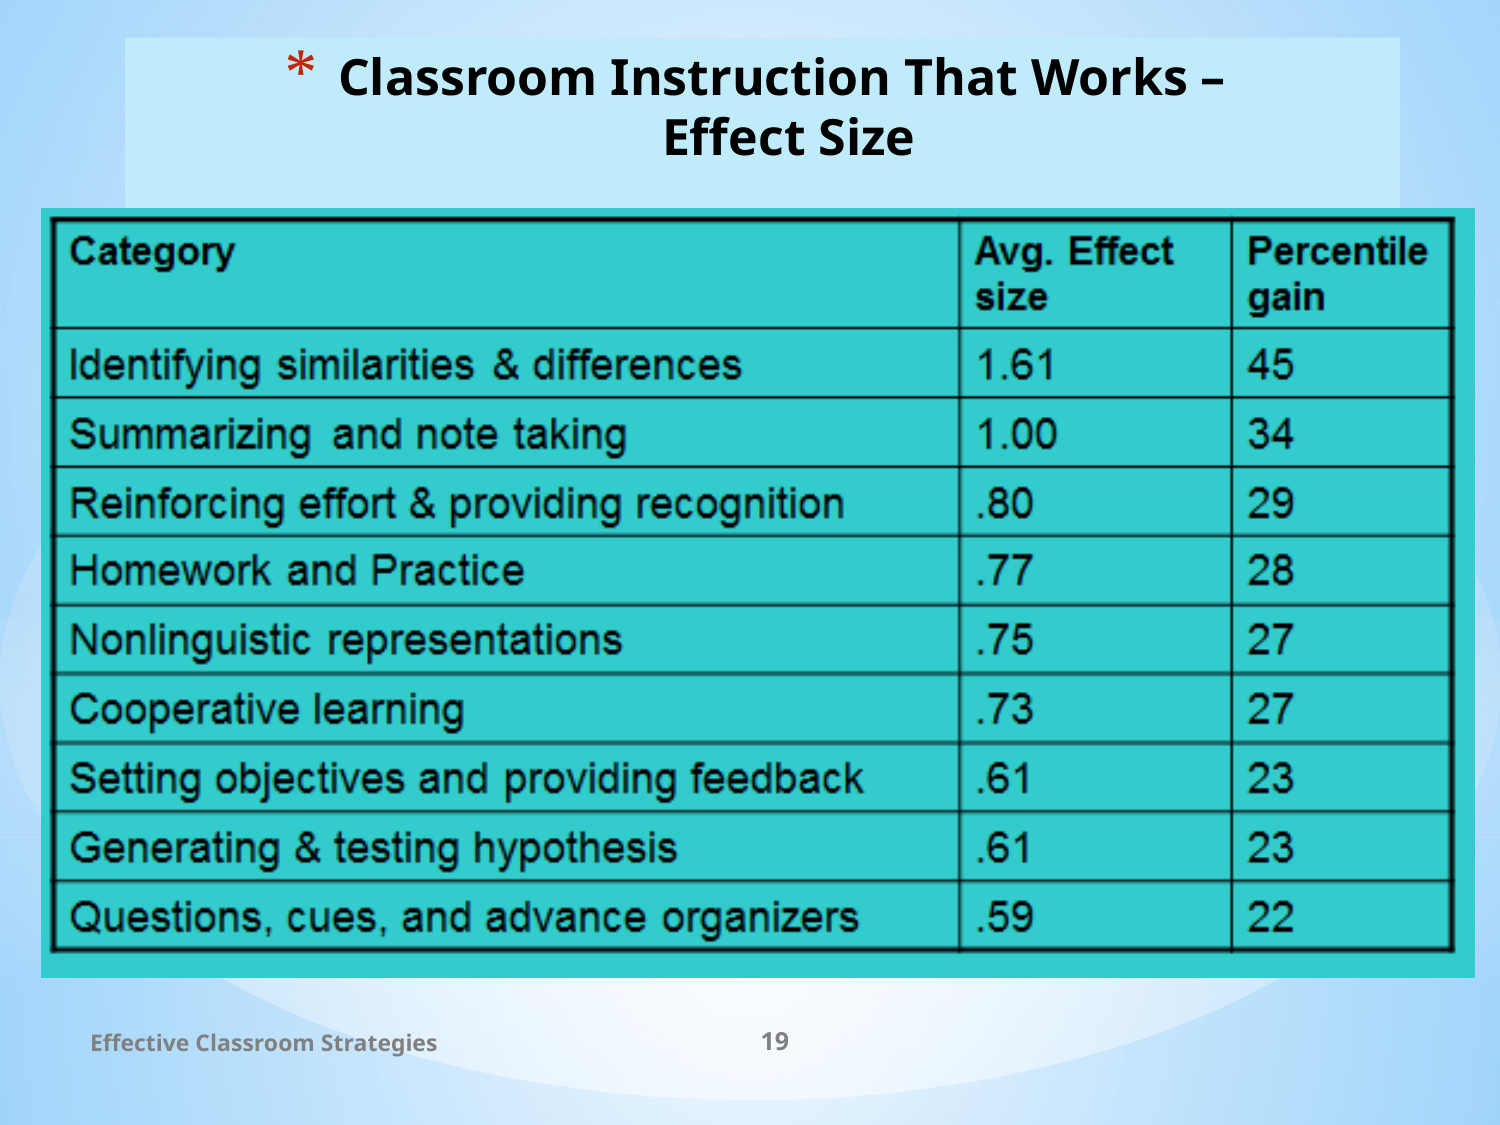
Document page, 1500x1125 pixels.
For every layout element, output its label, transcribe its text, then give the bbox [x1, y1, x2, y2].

picture [41, 207, 1475, 978]
footer Effective Classroom Strategies [75, 1012, 624, 1073]
title Classroom Instruction That Works – Effect Size [125, 37, 1400, 205]
slide_number 19 [624, 1012, 925, 1073]
